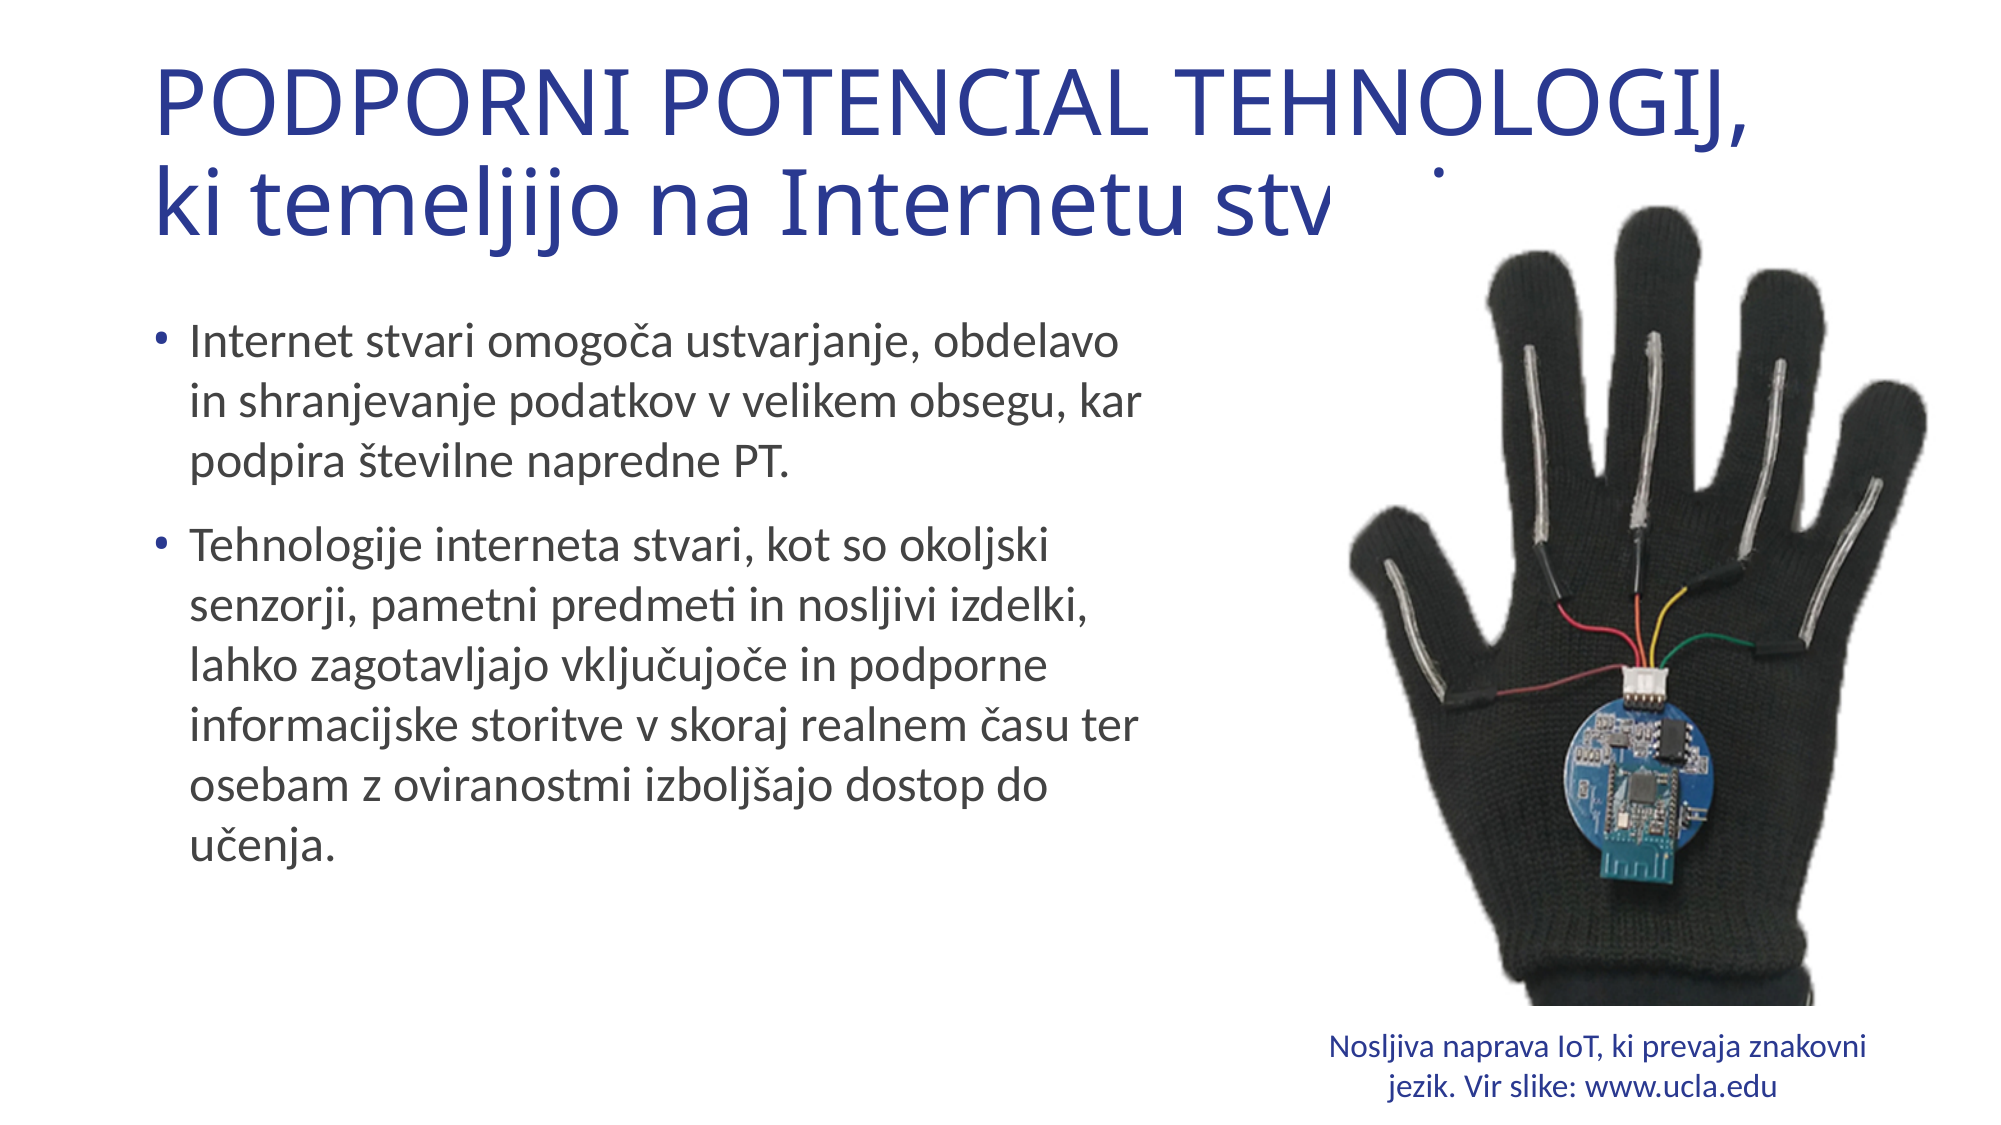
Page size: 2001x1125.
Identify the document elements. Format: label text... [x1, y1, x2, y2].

picture [1330, 182, 1984, 1006]
title PODPORNI POTENCIAL TEHNOLOGIJ, ki temeljijo na Internetu stvari [137, 47, 1863, 265]
list Internet stvari omogoča ustvarjanje, obdelavo in shranjevanje podatkov v velikem obsegu, kar podpira številne napredne PT. Tehnologije interneta stvari, kot so okoljski senzorji, pametni predmeti in nosljivi izdelki, lahko zagotavljajo vključujoče in podporne informacijske storitve v skoraj realnem času ter osebam z oviranostmi izboljšajo dostop do učenja. [137, 299, 1163, 1014]
text_box Nosljiva naprava IoT, ki prevaja znakovni jezik. Vir slike: www.ucla.edu [1289, 1017, 1908, 1112]
